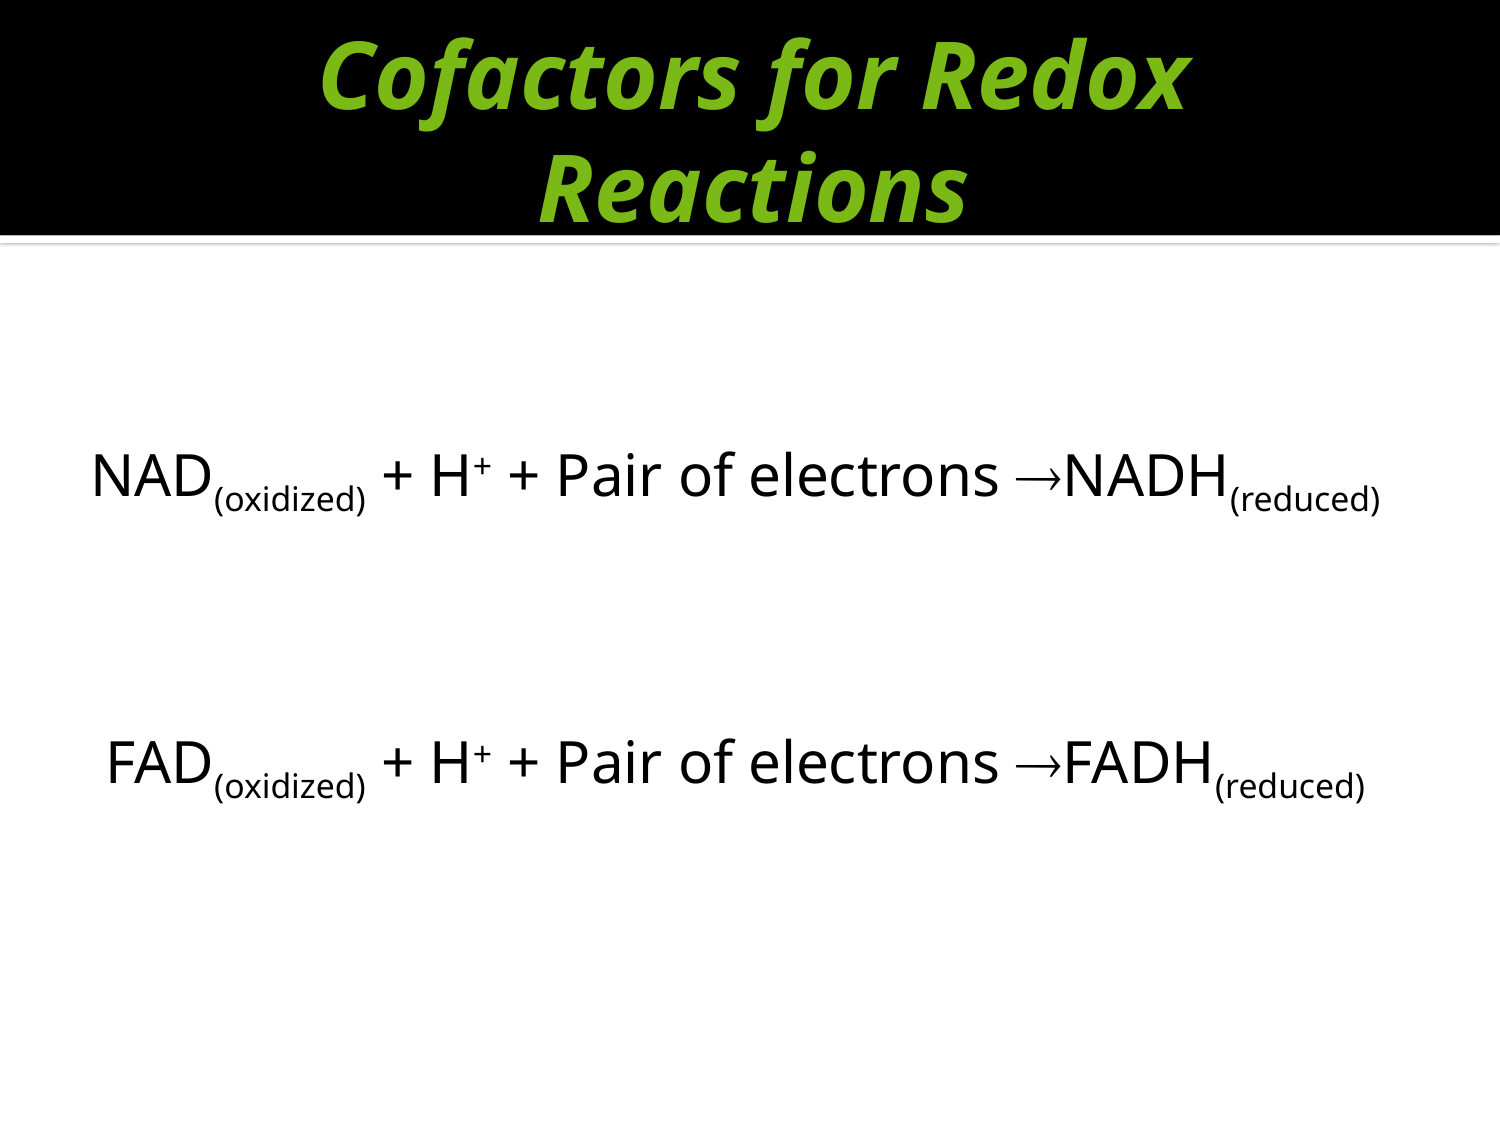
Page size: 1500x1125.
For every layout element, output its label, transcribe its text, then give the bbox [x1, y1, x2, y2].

title Cofactors for Redox Reactions [75, 25, 1425, 231]
list NAD(oxidized) + H+ + Pair of electrons NADH(reduced) FAD(oxidized) + H+ + Pair of electrons FADH(reduced) [31, 291, 1425, 1050]
